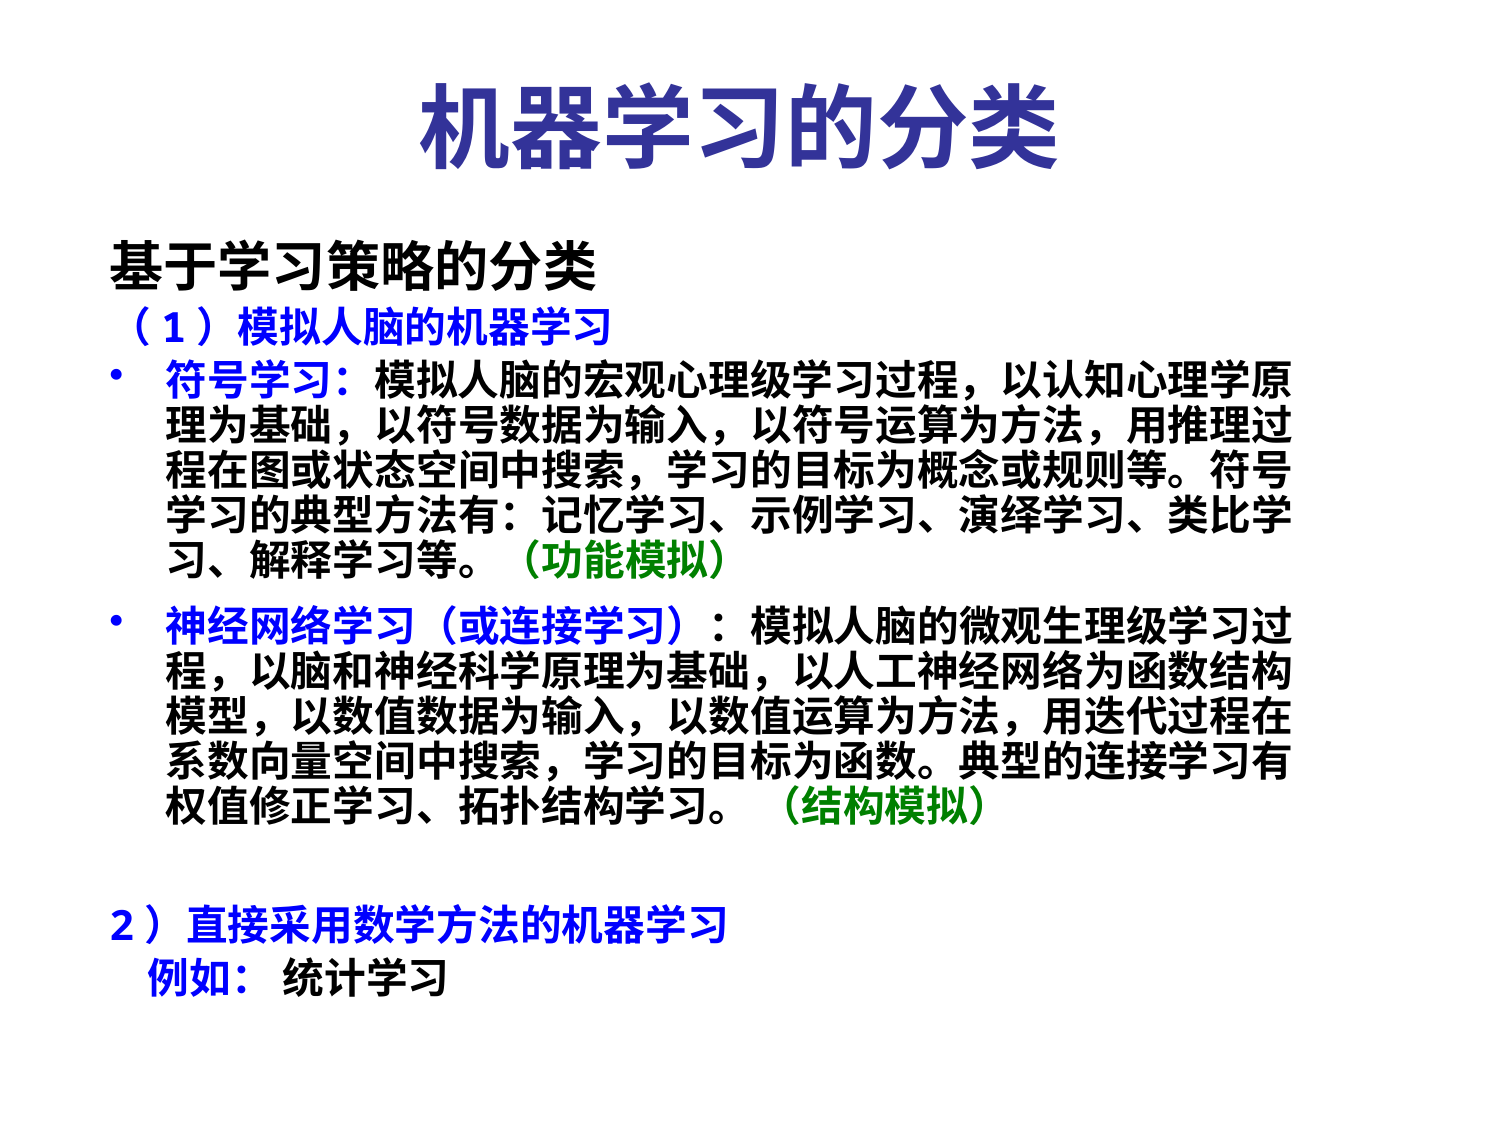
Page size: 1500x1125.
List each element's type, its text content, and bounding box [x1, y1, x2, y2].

title 机器学习的分类 [64, 30, 1415, 219]
list 基于学习策略的分类 （1）模拟人脑的机器学习 符号学习：模拟人脑的宏观心理级学习过程，以认知心理学原理为基础，以符号数据为输入，以符号运算为方法，用推理过程在图或状态空间中搜索，学习的目标为概念或规则等。符号学习的典型方法有：记忆学习、示例学习、演绎学习、类比学习、解释学习等。（功能模拟） 神经网络学习（或连接学习）：模拟人脑的微观生理级学习过程，以脑和神经科学原理为基础，以人工神经网络为函数结构模型，以数值数据为输入，以数值运算为方法，用迭代过程在系数向量空间中搜索，学习的目标为函数。典型的连接学习有权值修正学习、拓扑结构学习。 （结构模拟） 2）直接采用数学方法的机器学习 例如： 统计学习 [94, 231, 1336, 1035]
